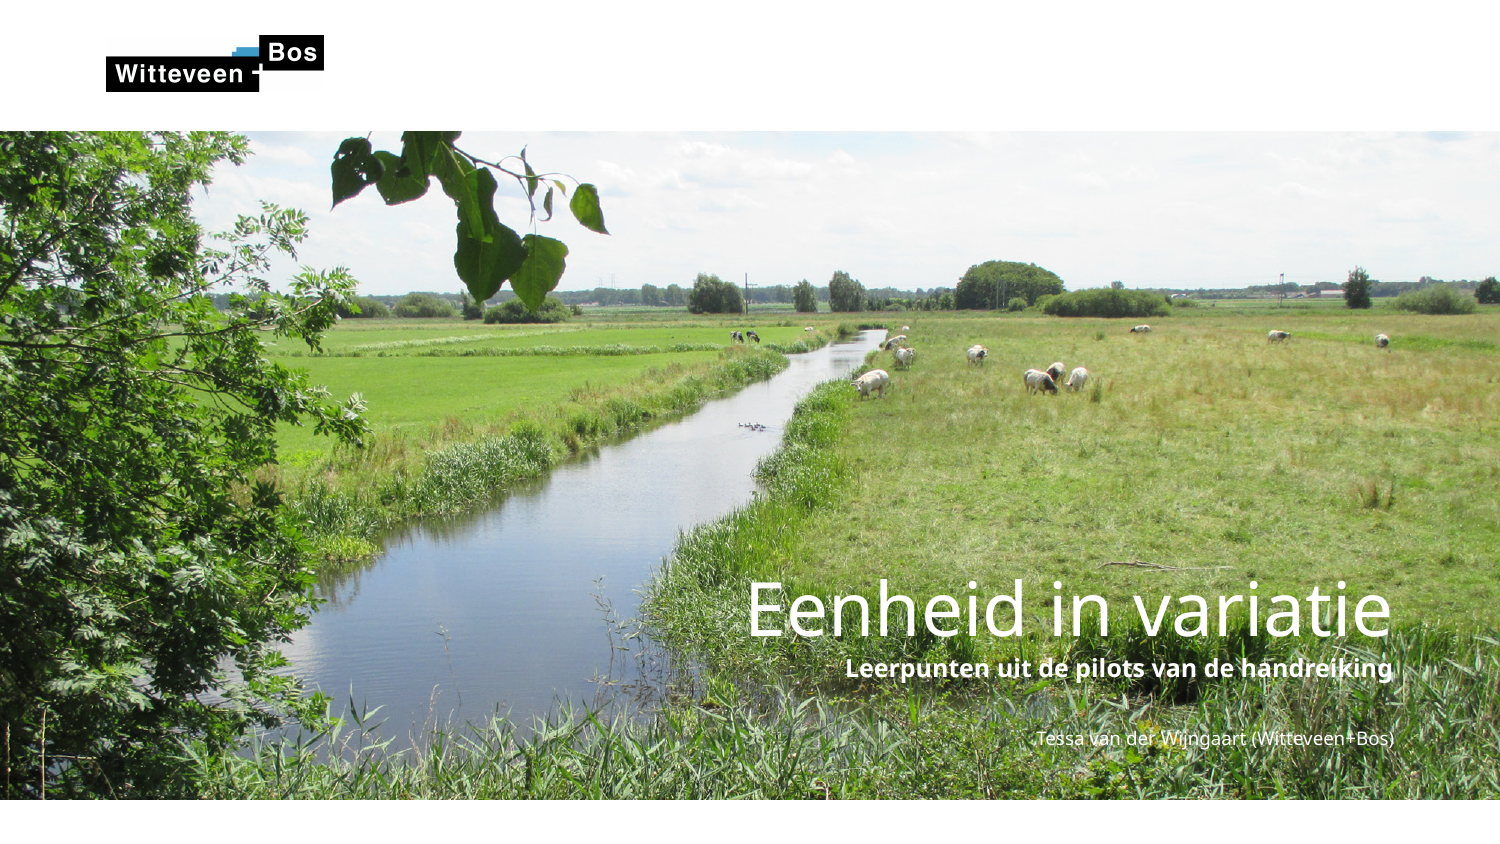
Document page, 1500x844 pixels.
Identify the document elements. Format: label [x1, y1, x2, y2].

picture [0, 131, 1500, 801]
picture [106, 35, 324, 92]
